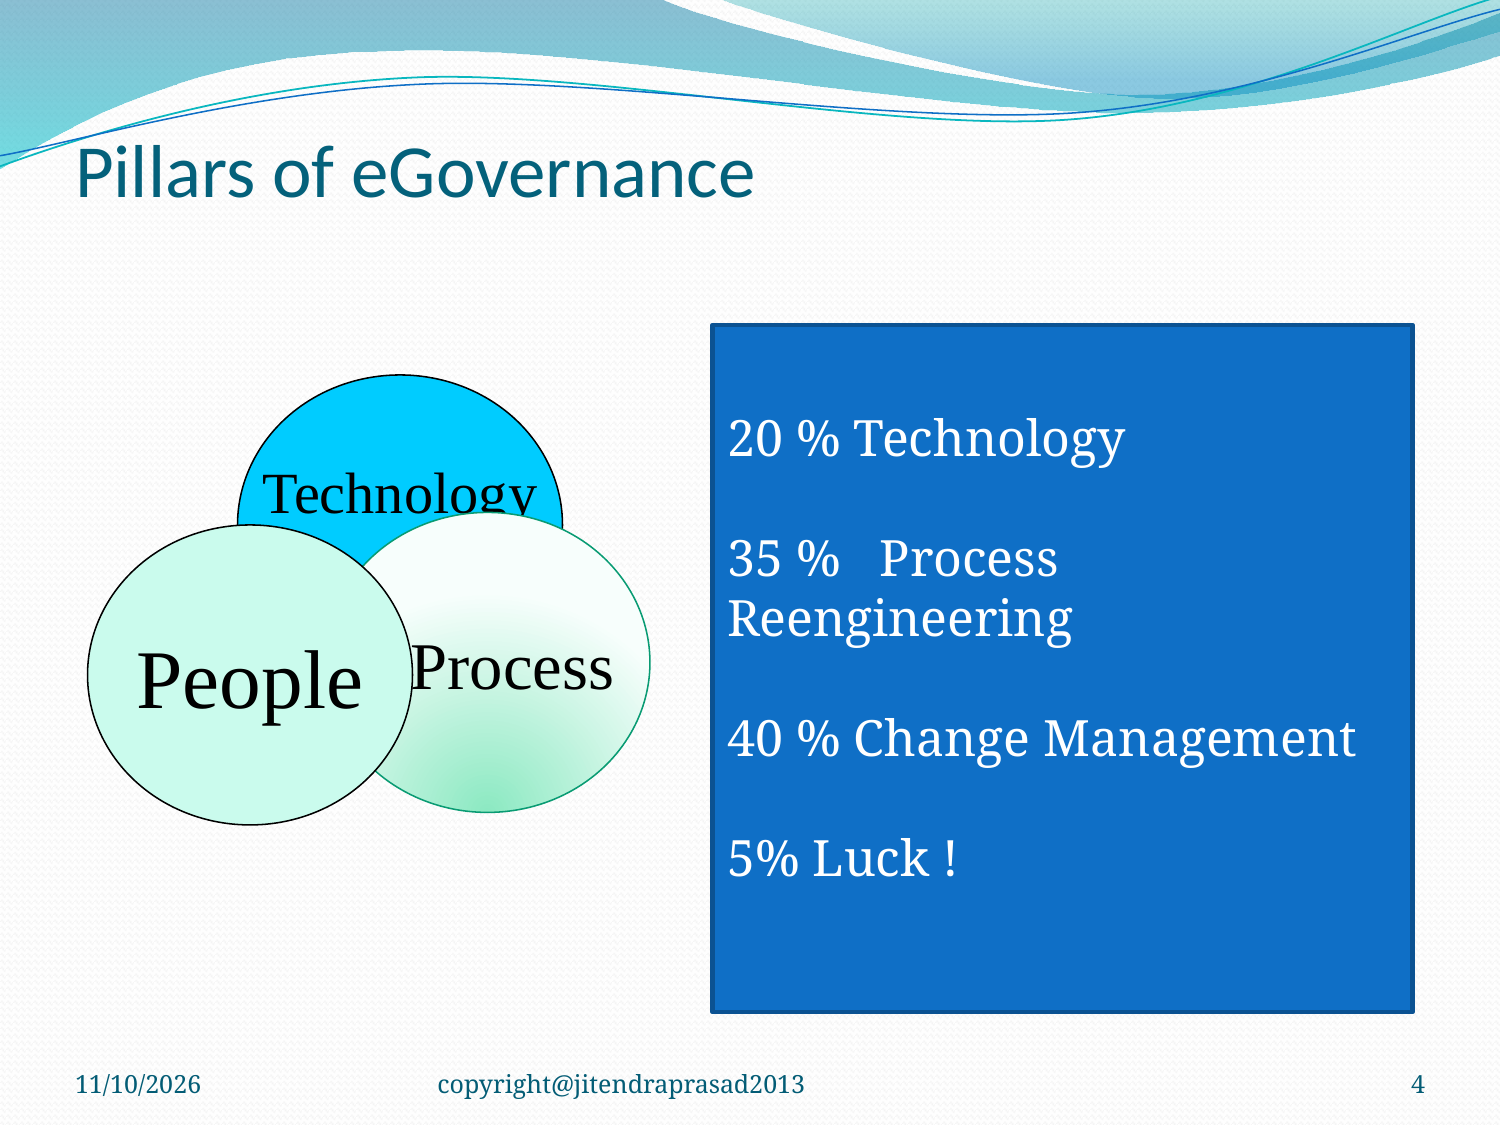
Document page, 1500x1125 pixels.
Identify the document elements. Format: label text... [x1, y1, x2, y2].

text_box Technology [237, 374, 563, 565]
text_box People [87, 524, 413, 825]
footer copyright@jitendraprasad2013 [437, 1042, 988, 1103]
text_box Process [362, 511, 651, 814]
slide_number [75, 1042, 425, 1103]
slide_number 4 [1299, 1042, 1425, 1103]
text_box 20 % Technology 35 % Process Reengineering 40 % Change Management 5% Luck ! [710, 323, 1415, 1014]
title Pillars of eGovernance [75, 115, 1425, 303]
